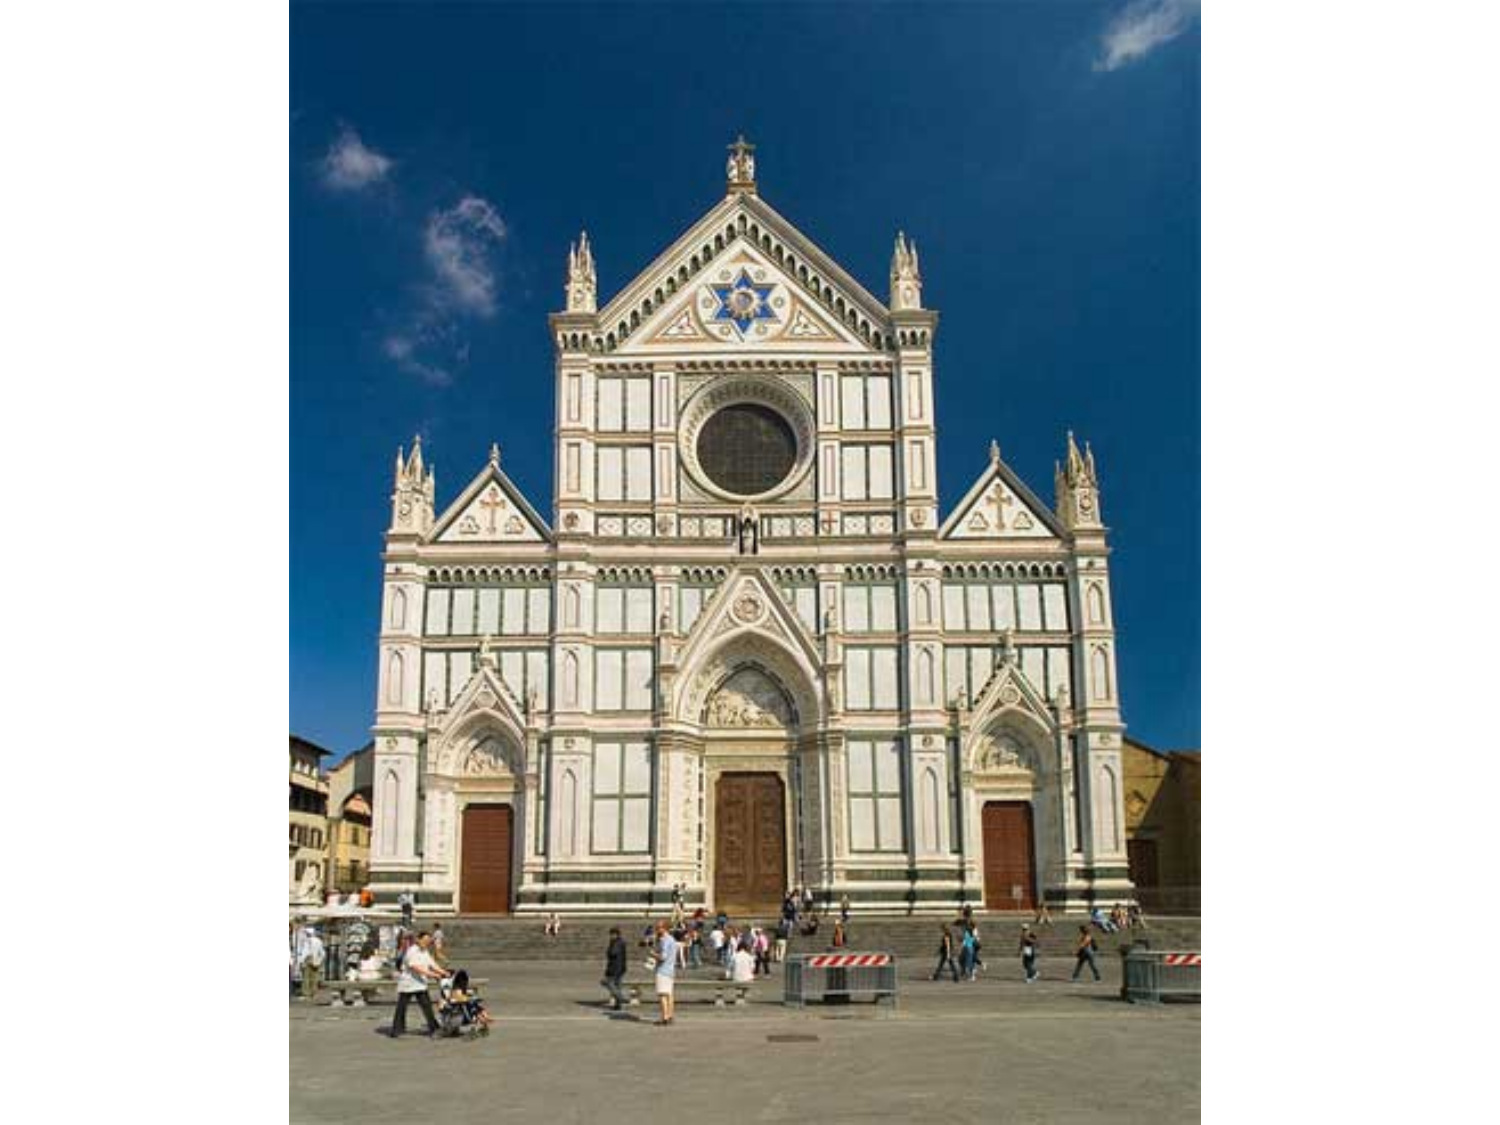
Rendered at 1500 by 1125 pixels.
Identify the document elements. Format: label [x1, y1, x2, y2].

picture [289, 0, 1201, 1125]
